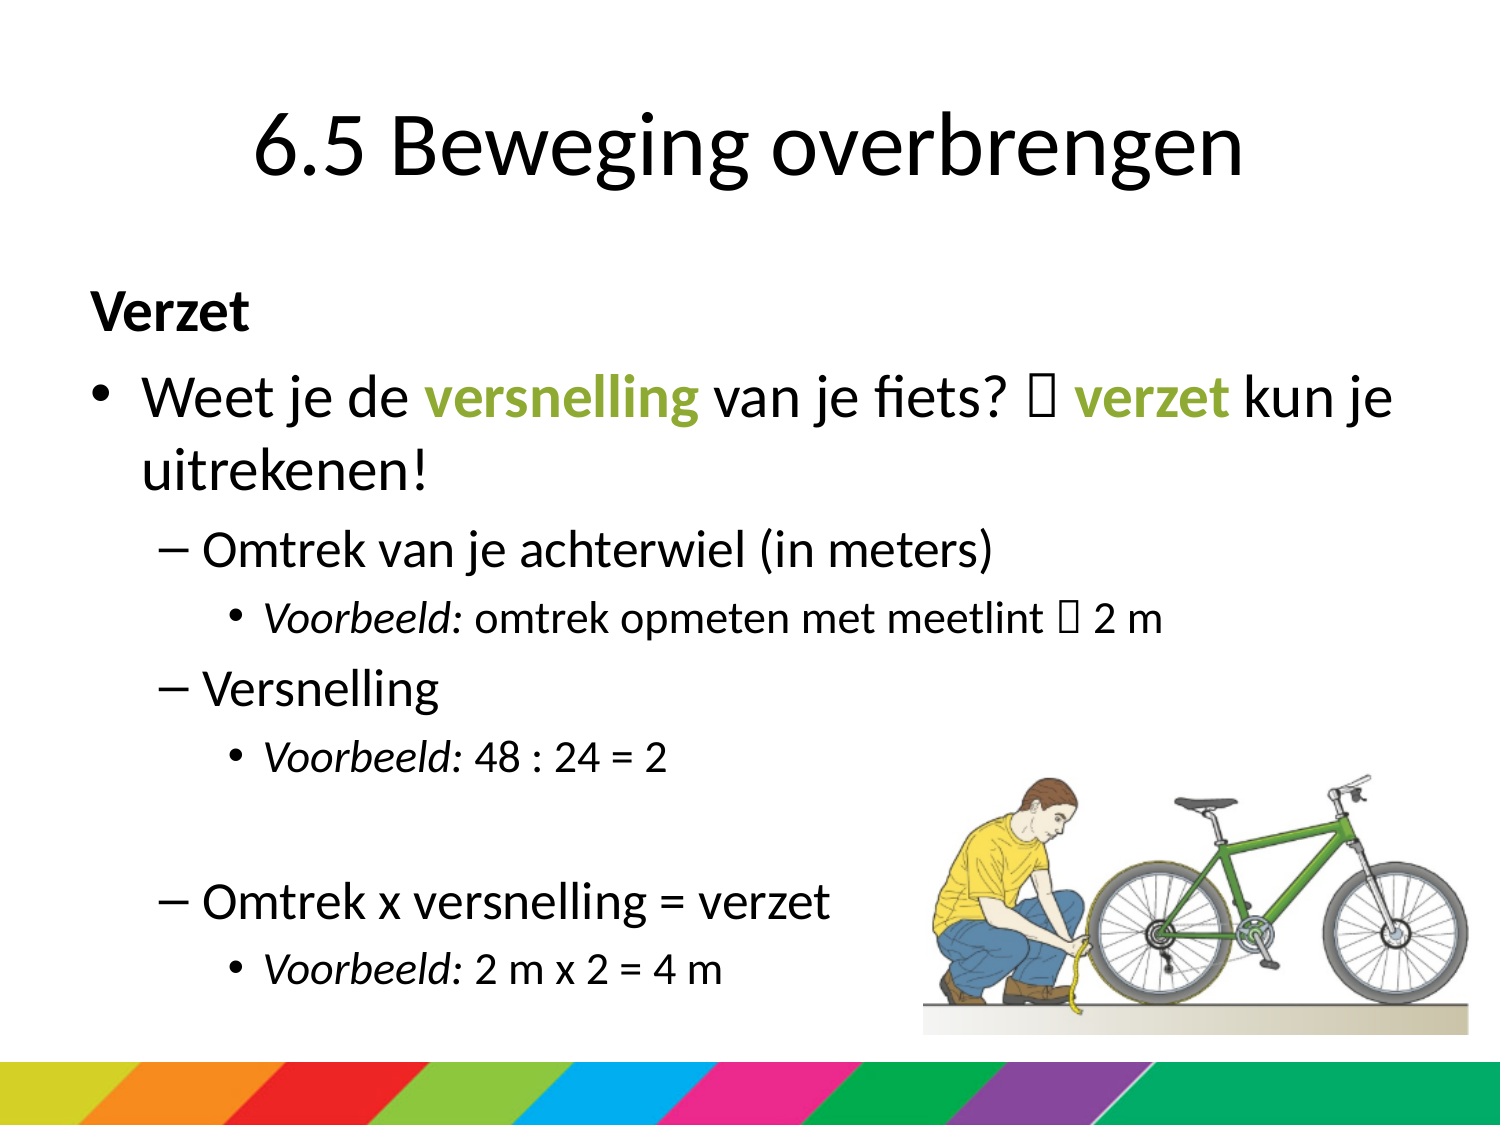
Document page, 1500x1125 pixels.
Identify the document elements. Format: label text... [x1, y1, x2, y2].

picture [923, 763, 1473, 1036]
list Verzet Weet je de versnelling van je fiets?  verzet kun je uitrekenen! Omtrek van je achterwiel (in meters) Voorbeeld: omtrek opmeten met meetlint  2 m Versnelling Voorbeeld: 48 : 24 = 2 Omtrek x versnelling = verzet Voorbeeld: 2 m x 2 = 4 m [75, 262, 1425, 1005]
picture [656, 1062, 1500, 1125]
title 6.5 Beweging overbrengen [75, 45, 1425, 233]
picture [0, 1062, 574, 1125]
